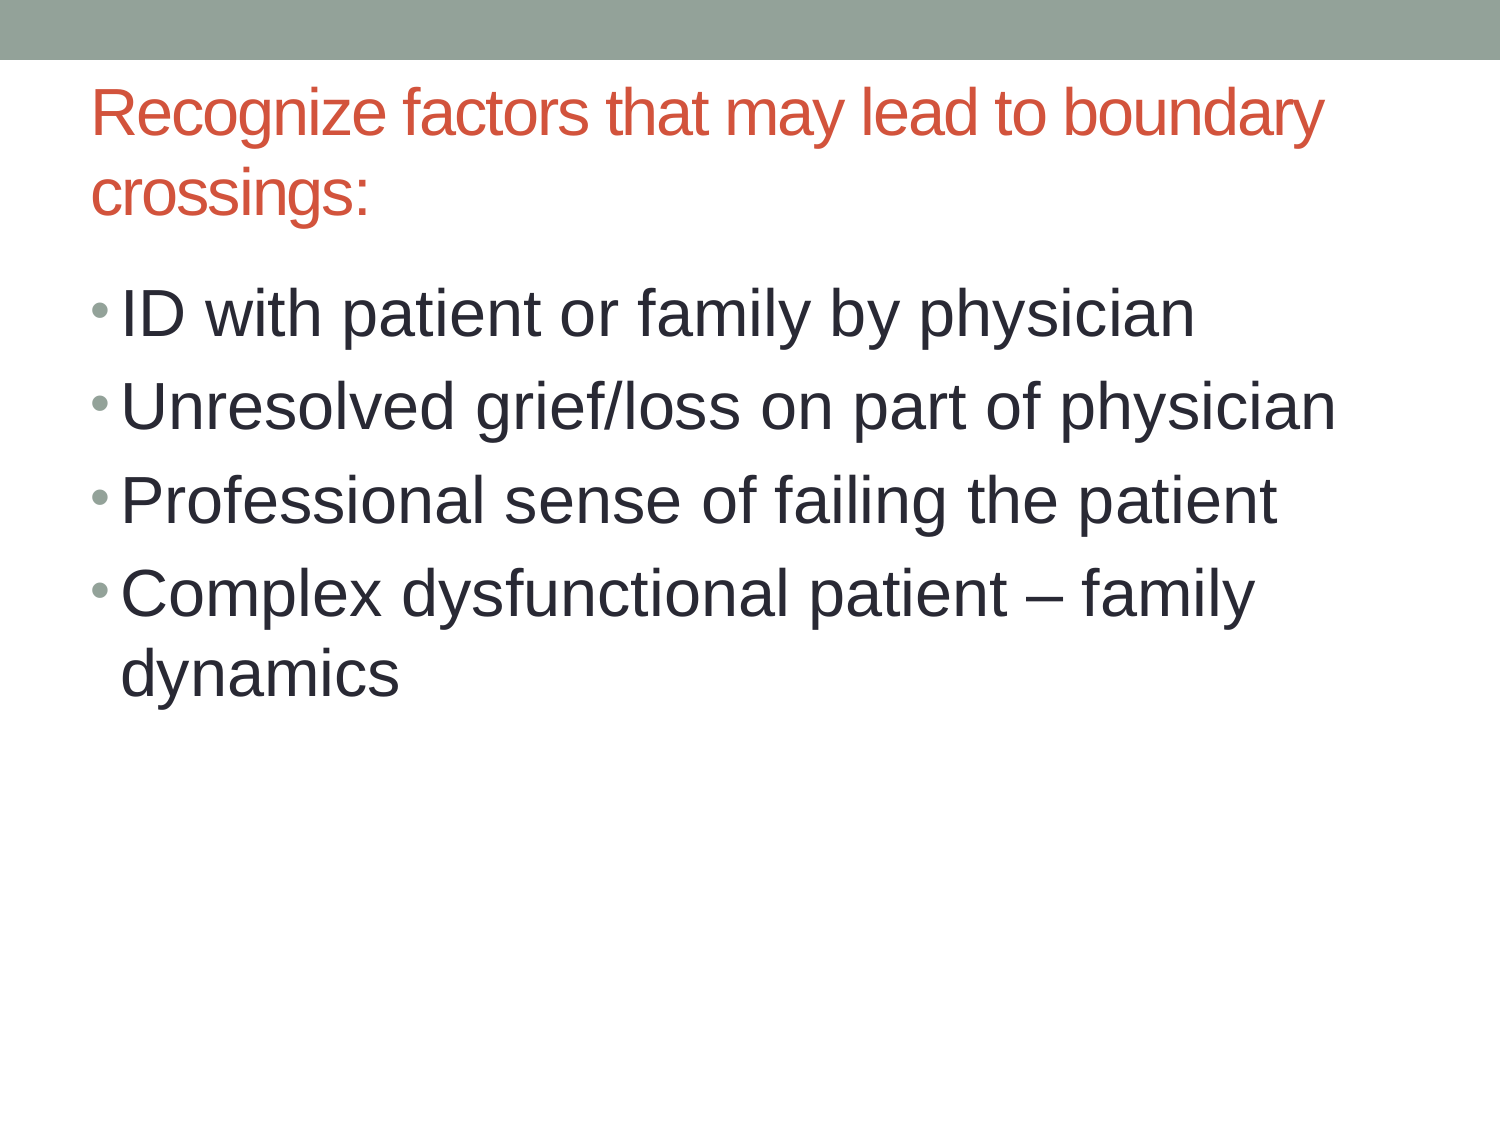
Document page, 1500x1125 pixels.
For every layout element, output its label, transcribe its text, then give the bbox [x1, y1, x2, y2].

title Recognize factors that may lead to boundary crossings: [75, 67, 1425, 230]
list ID with patient or family by physician Unresolved grief/loss on part of physician Professional sense of failing the patient Complex dysfunctional patient – family dynamics [75, 262, 1425, 1063]
